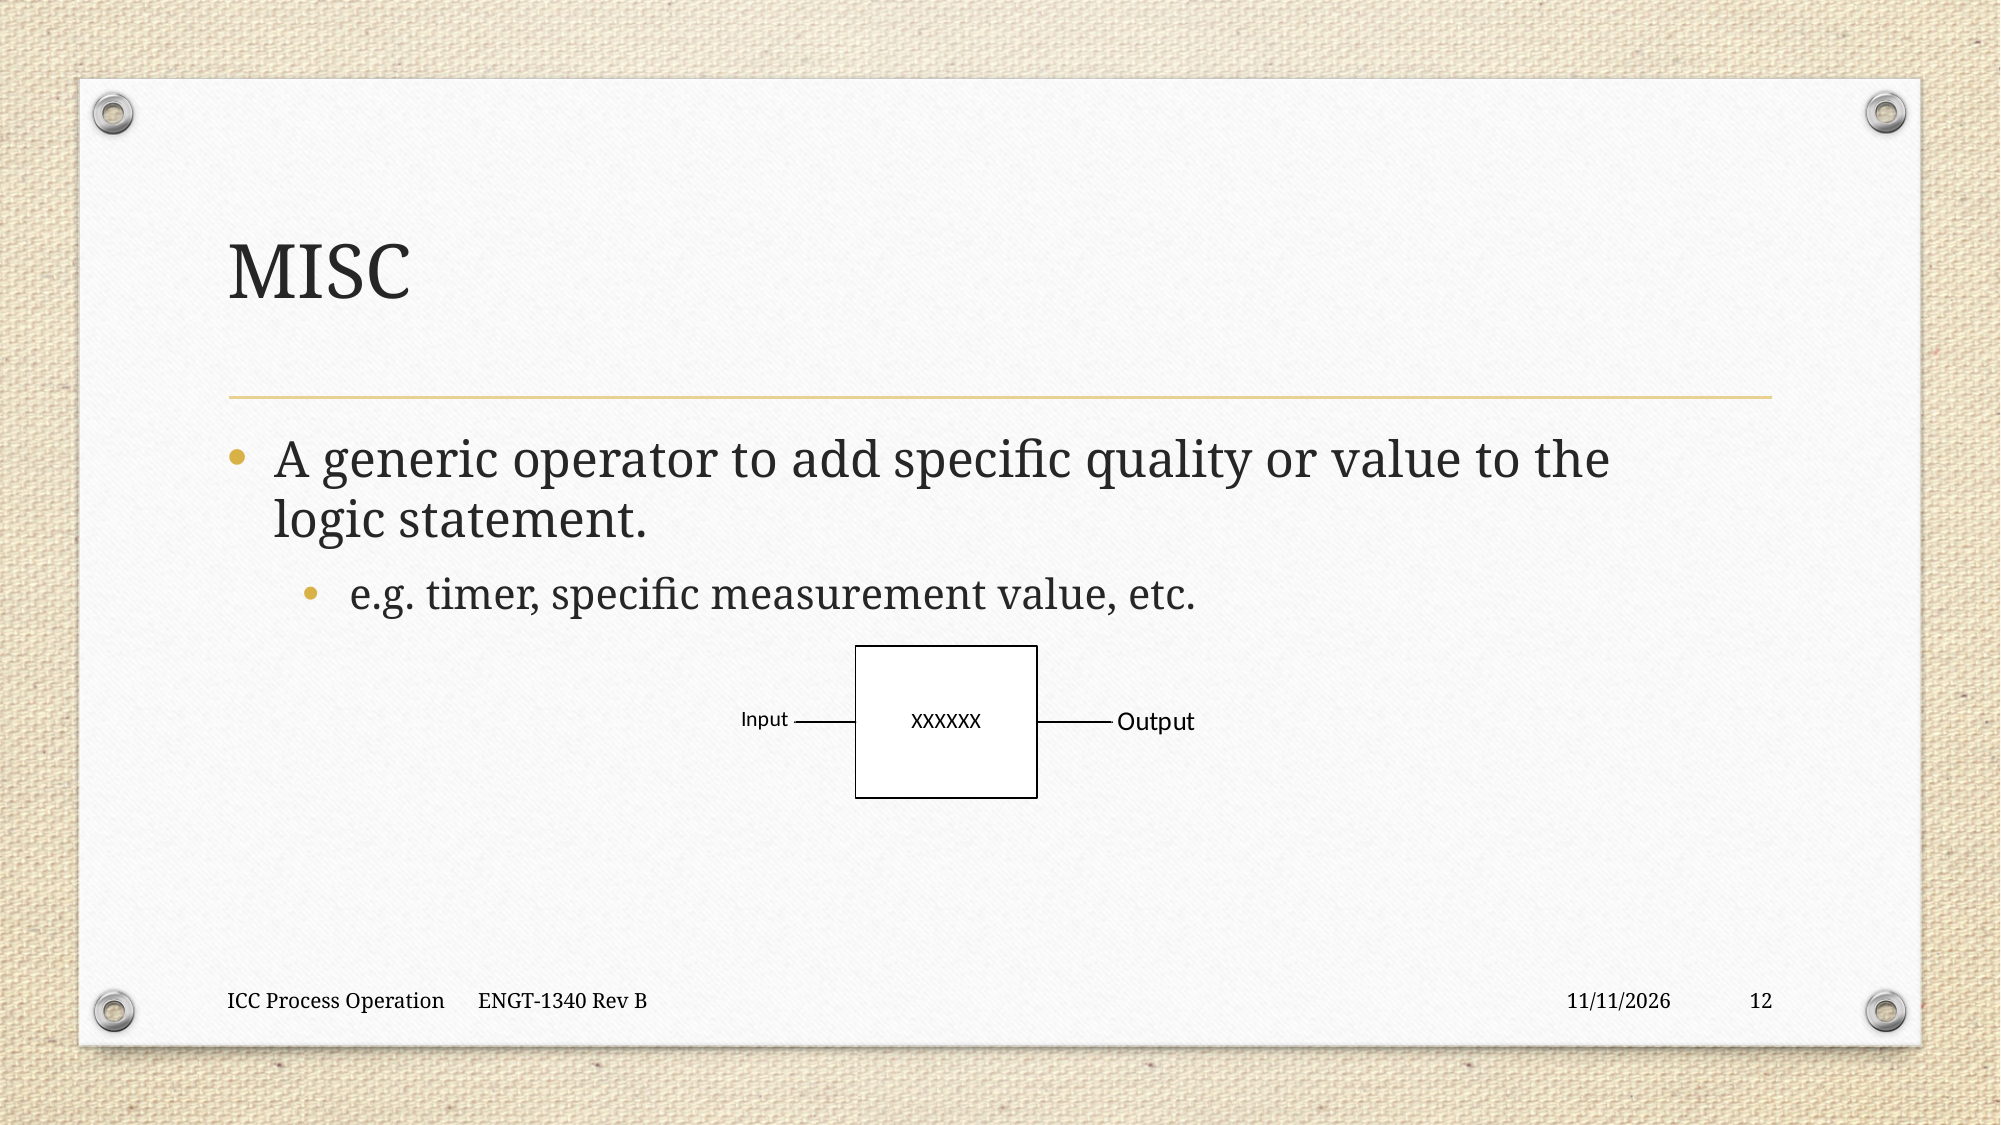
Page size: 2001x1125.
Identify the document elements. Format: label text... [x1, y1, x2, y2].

footer ICC Process Operation ENGT-1340 Rev B [212, 979, 1411, 1025]
picture [0, 0, 2001, 1125]
list A generic operator to add specific quality or value to the logic statement. e.g. timer, specific measurement value, etc. [212, 419, 1725, 599]
title MISC [212, 161, 1788, 375]
slide_number 12 [1698, 979, 1788, 1025]
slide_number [1423, 979, 1686, 1025]
